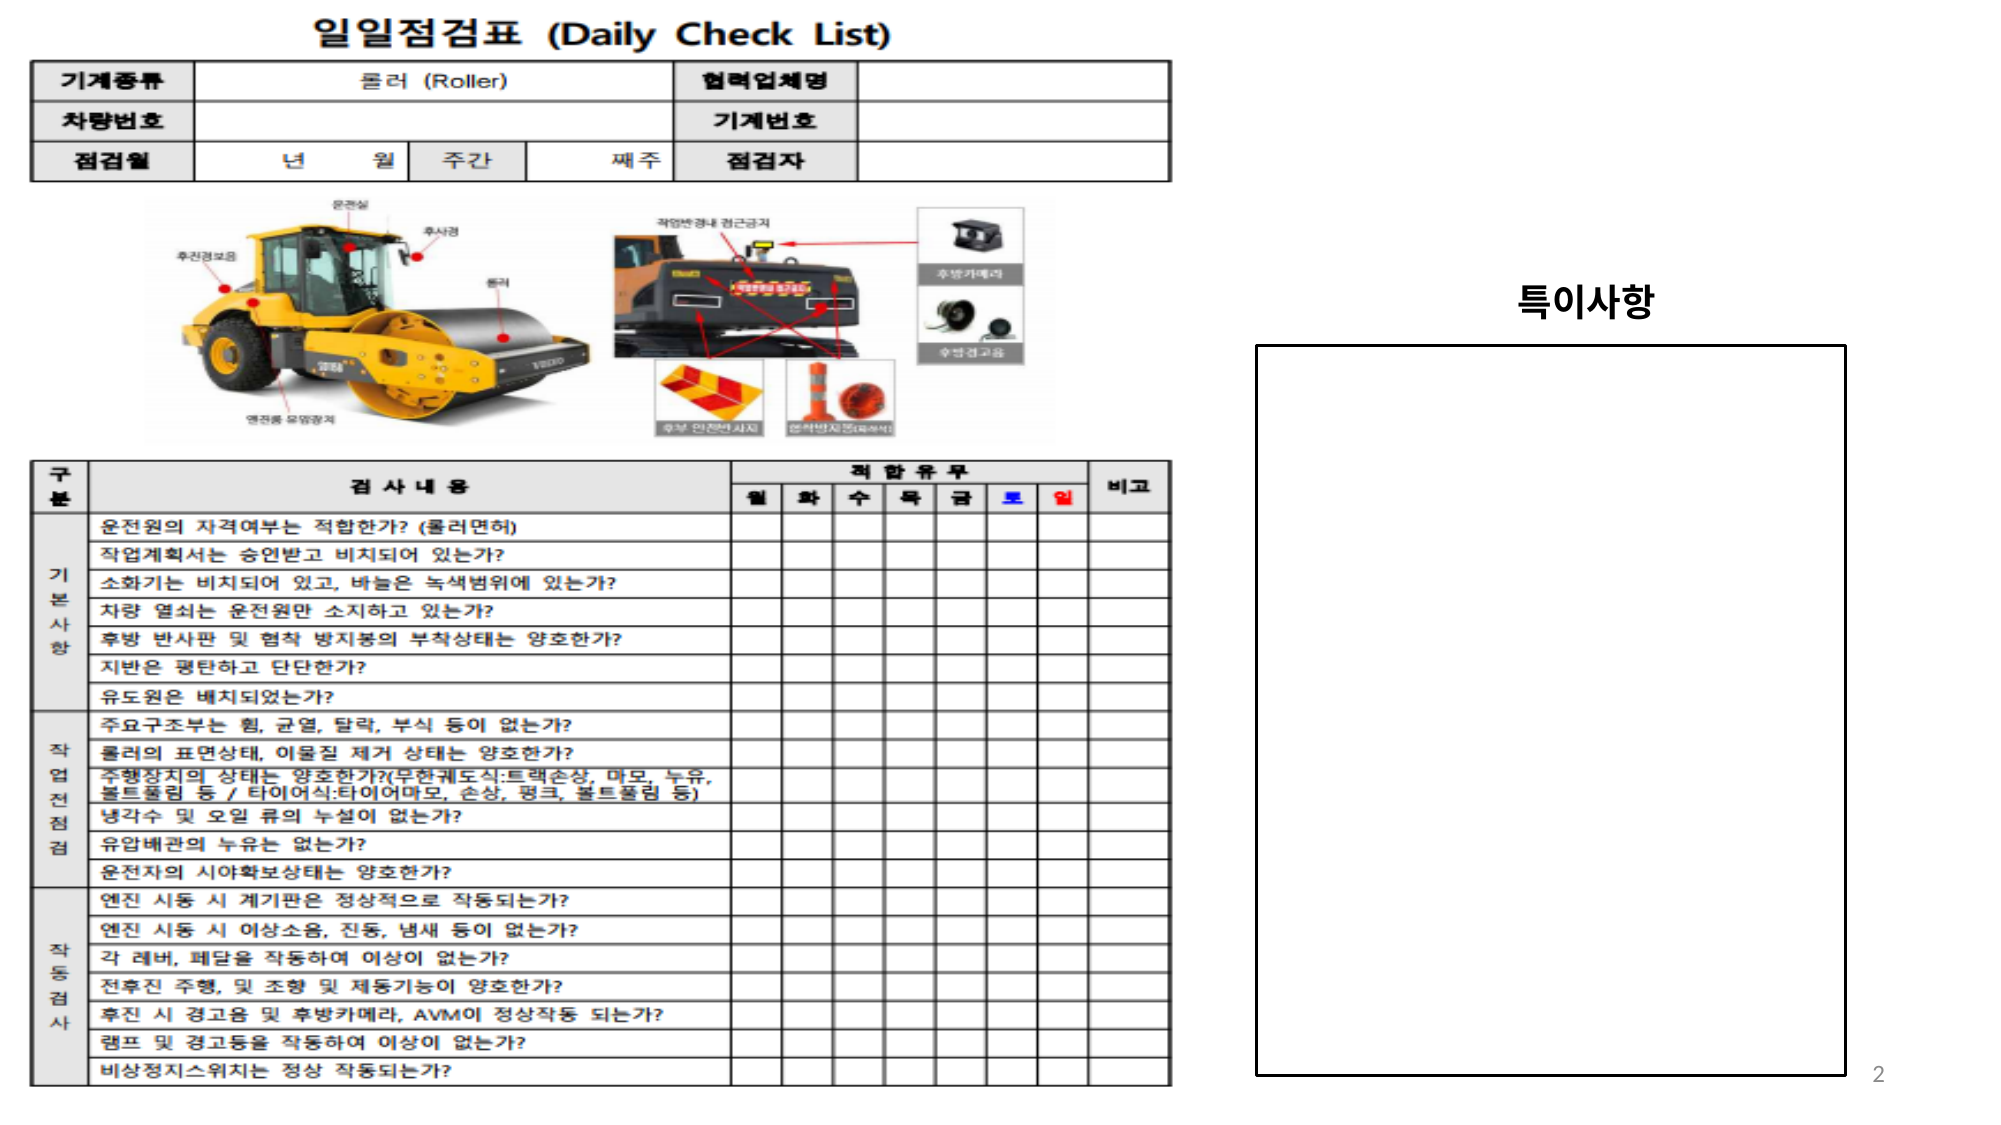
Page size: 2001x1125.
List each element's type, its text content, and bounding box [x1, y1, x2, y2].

slide_number 2 [1433, 1042, 1900, 1103]
text_box 특이사항 [1199, 271, 1877, 332]
picture [18, 0, 1190, 1100]
text_box [1255, 344, 1847, 1077]
